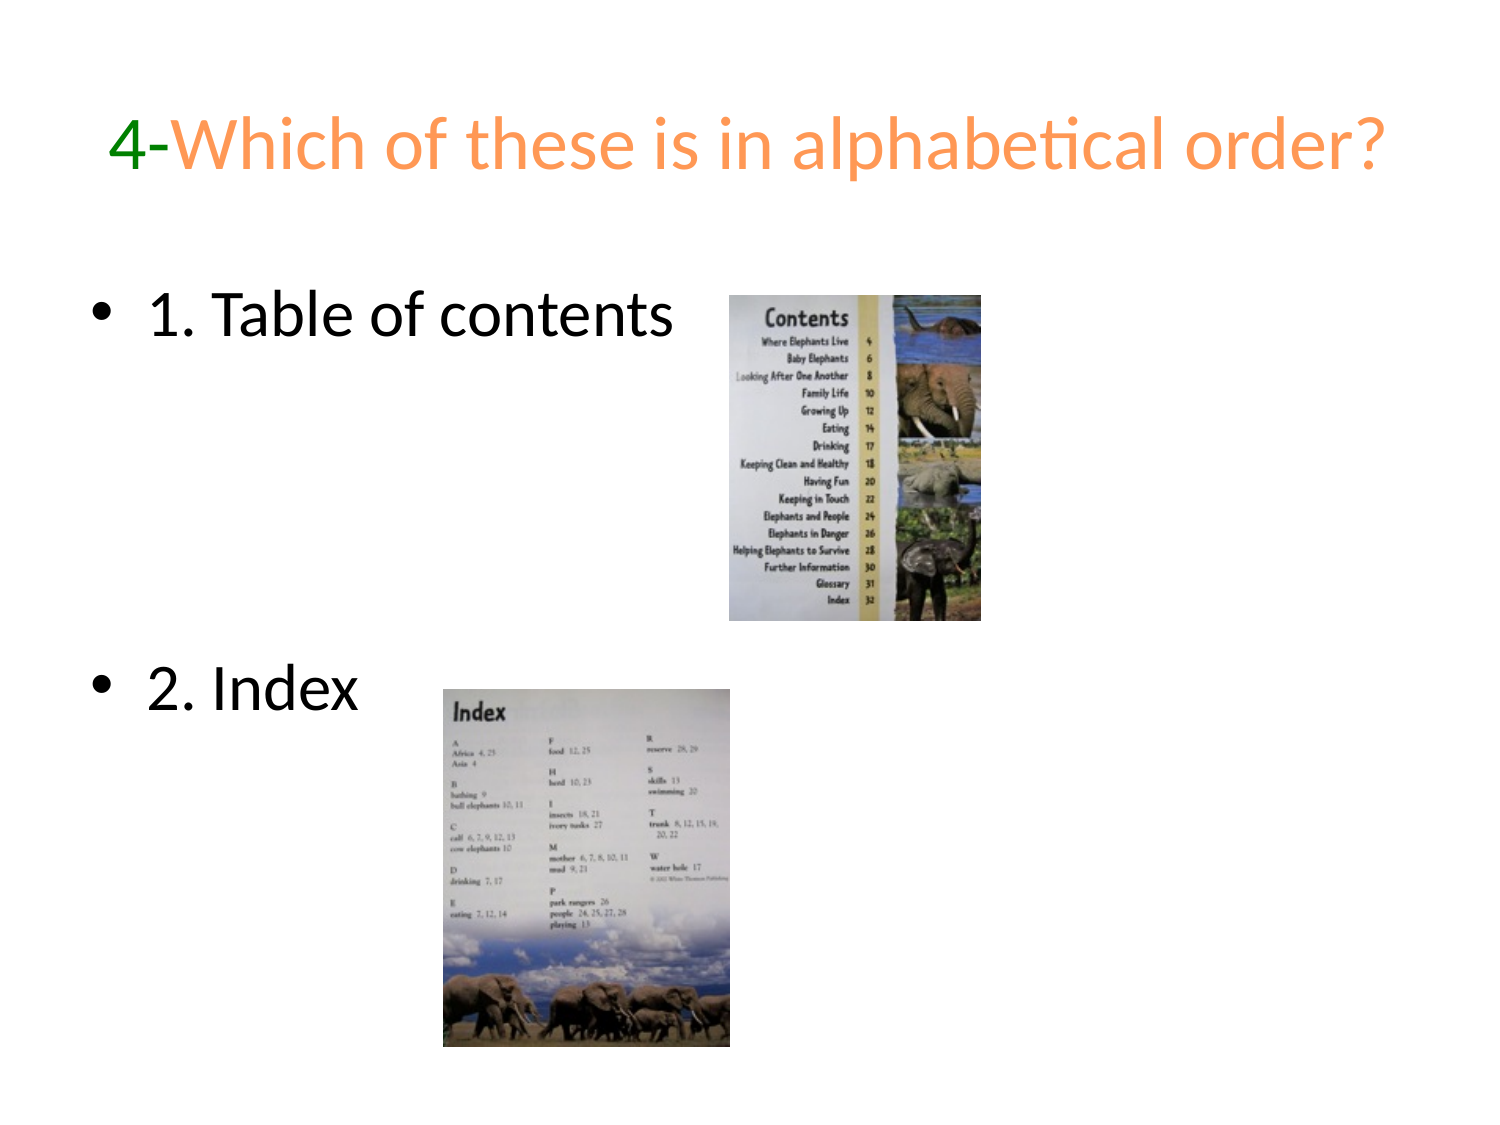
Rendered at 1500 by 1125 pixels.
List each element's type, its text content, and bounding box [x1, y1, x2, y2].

title 4-Which of these is in alphabetical order? [75, 45, 1425, 233]
picture [443, 688, 730, 1047]
picture [729, 295, 981, 621]
list 1. Table of contents 2. Index [75, 262, 1425, 1005]
